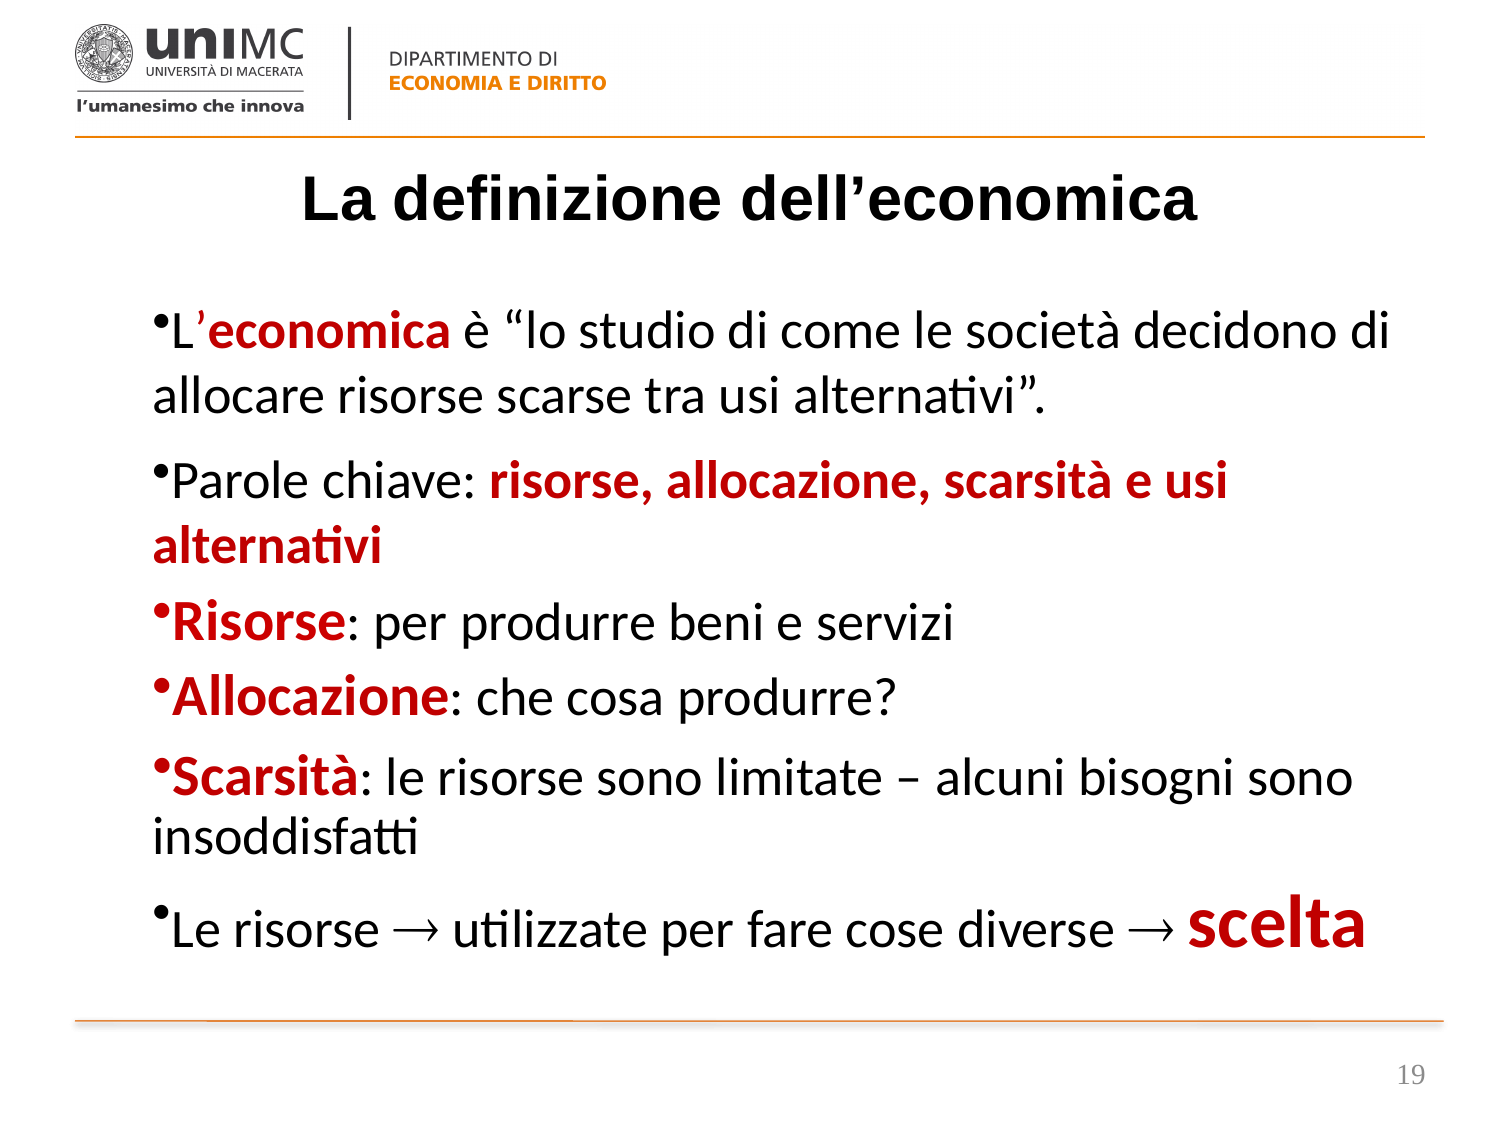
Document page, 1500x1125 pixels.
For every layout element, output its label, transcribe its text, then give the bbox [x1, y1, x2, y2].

title La definizione dell’economica [75, 149, 1425, 241]
slide_number 19 [1091, 1042, 1442, 1103]
text_box Scarsità: le risorse sono limitate – alcuni bisogni sono insoddisfatti [137, 737, 1388, 874]
text_box Risorse: per produrre beni e servizi [137, 575, 1413, 660]
text_box L’economica è “lo studio di come le società decidono di allocare risorse scarse tra usi alternativi”. [137, 287, 1438, 433]
picture [75, 24, 1425, 138]
text_box Parole chiave: risorse, allocazione, scarsità e usi alternativi [137, 437, 1425, 583]
text_box Le risorse  utilizzate per fare cose diverse  scelta [137, 875, 1438, 971]
text_box Allocazione: che cosa produrre? [137, 650, 1400, 735]
